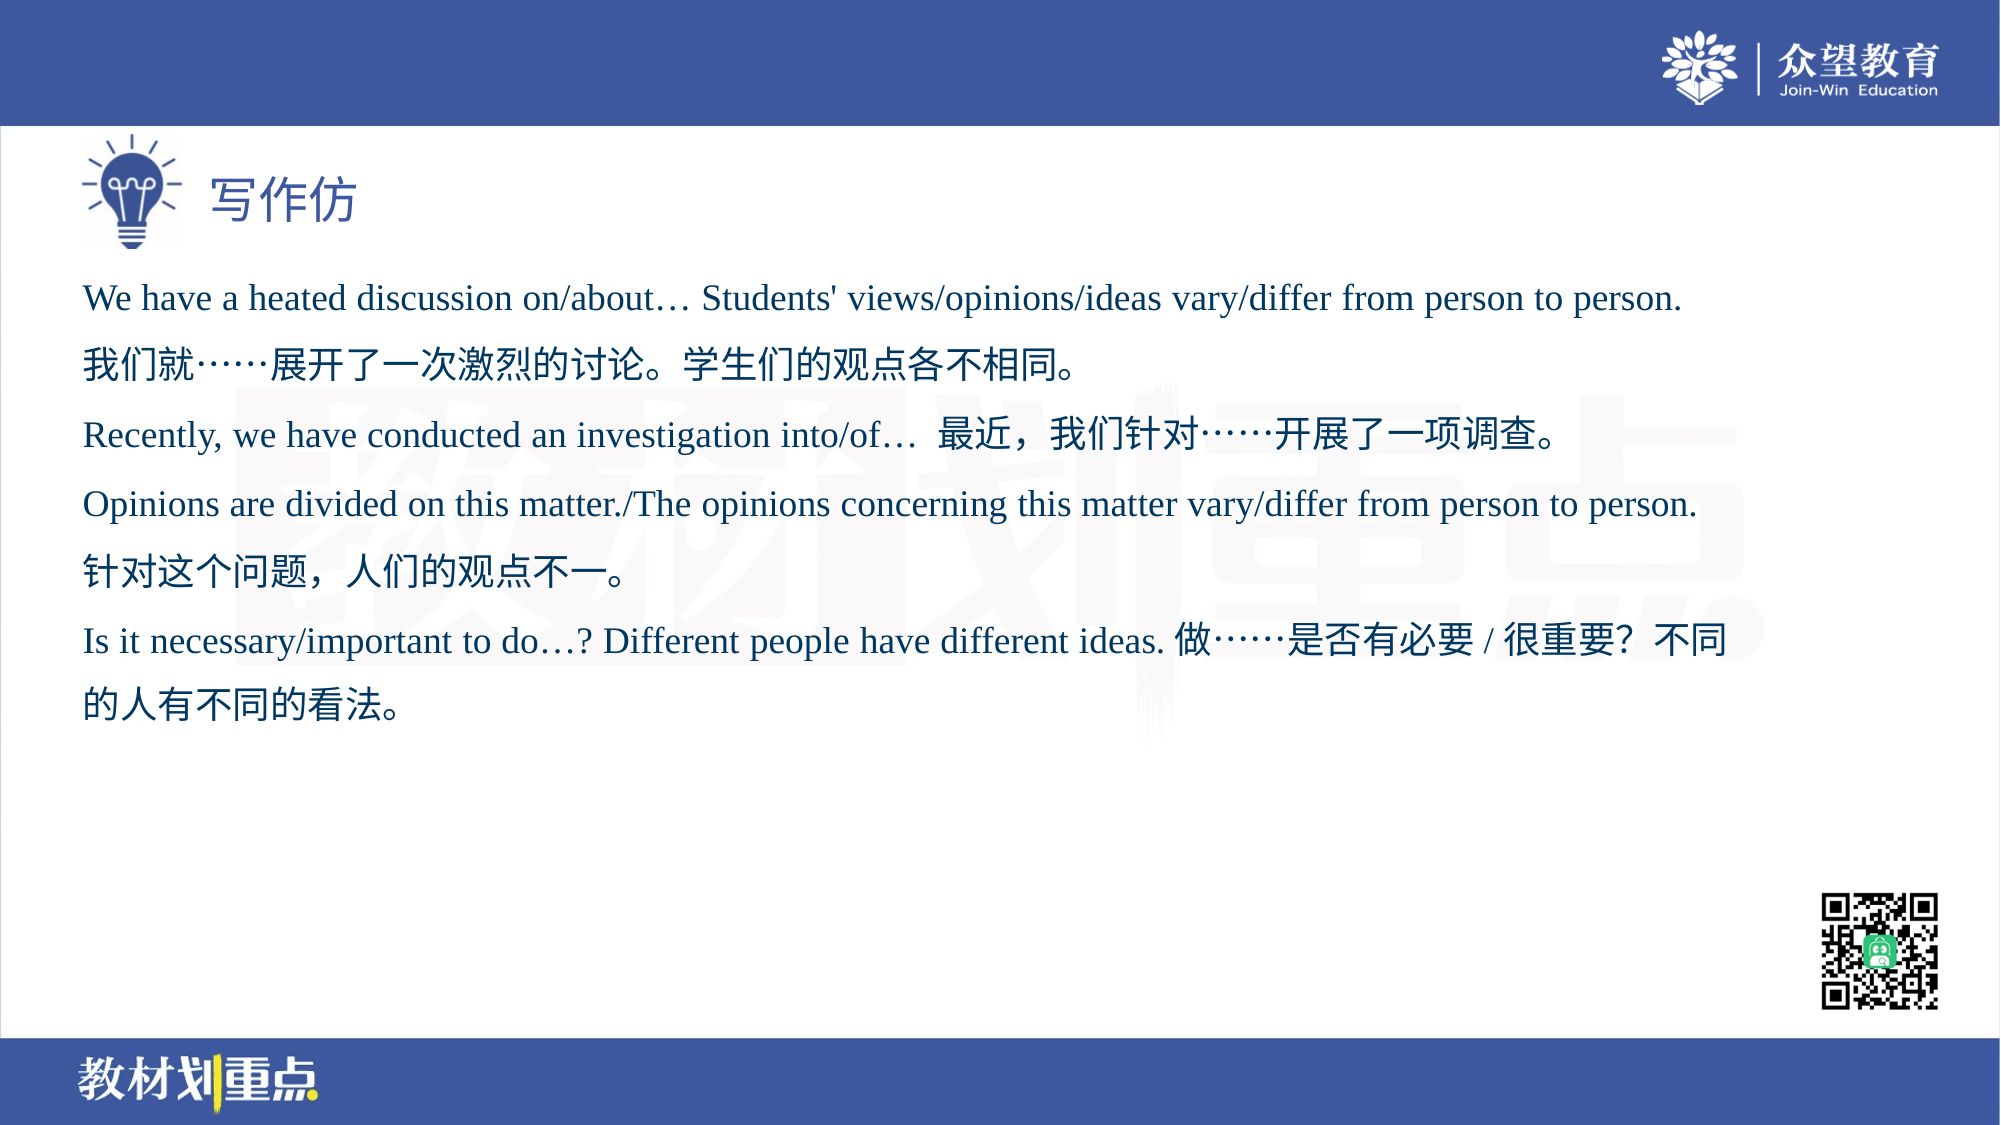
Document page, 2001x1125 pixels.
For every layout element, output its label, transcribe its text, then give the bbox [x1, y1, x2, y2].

picture [0, 0, 2000, 1125]
text_box We have a heated discussion on/about… Students' views/opinions/ideas vary/differ from person to person. 我们就……展开了一次激烈的讨论。学生们的观点各不相同。 Recently, we have conducted an investigation into/of… 最近，我们针对……开展了一项调查。 Opinions are divided on this matter./The opinions concerning this matter vary/differ from person to person. 针对这个问题，人们的观点不一。 Is it necessary/important to do…? Different people have different ideas.做……是否有必要/很重要？不同 的人有不同的看法。 [82, 248, 1817, 719]
